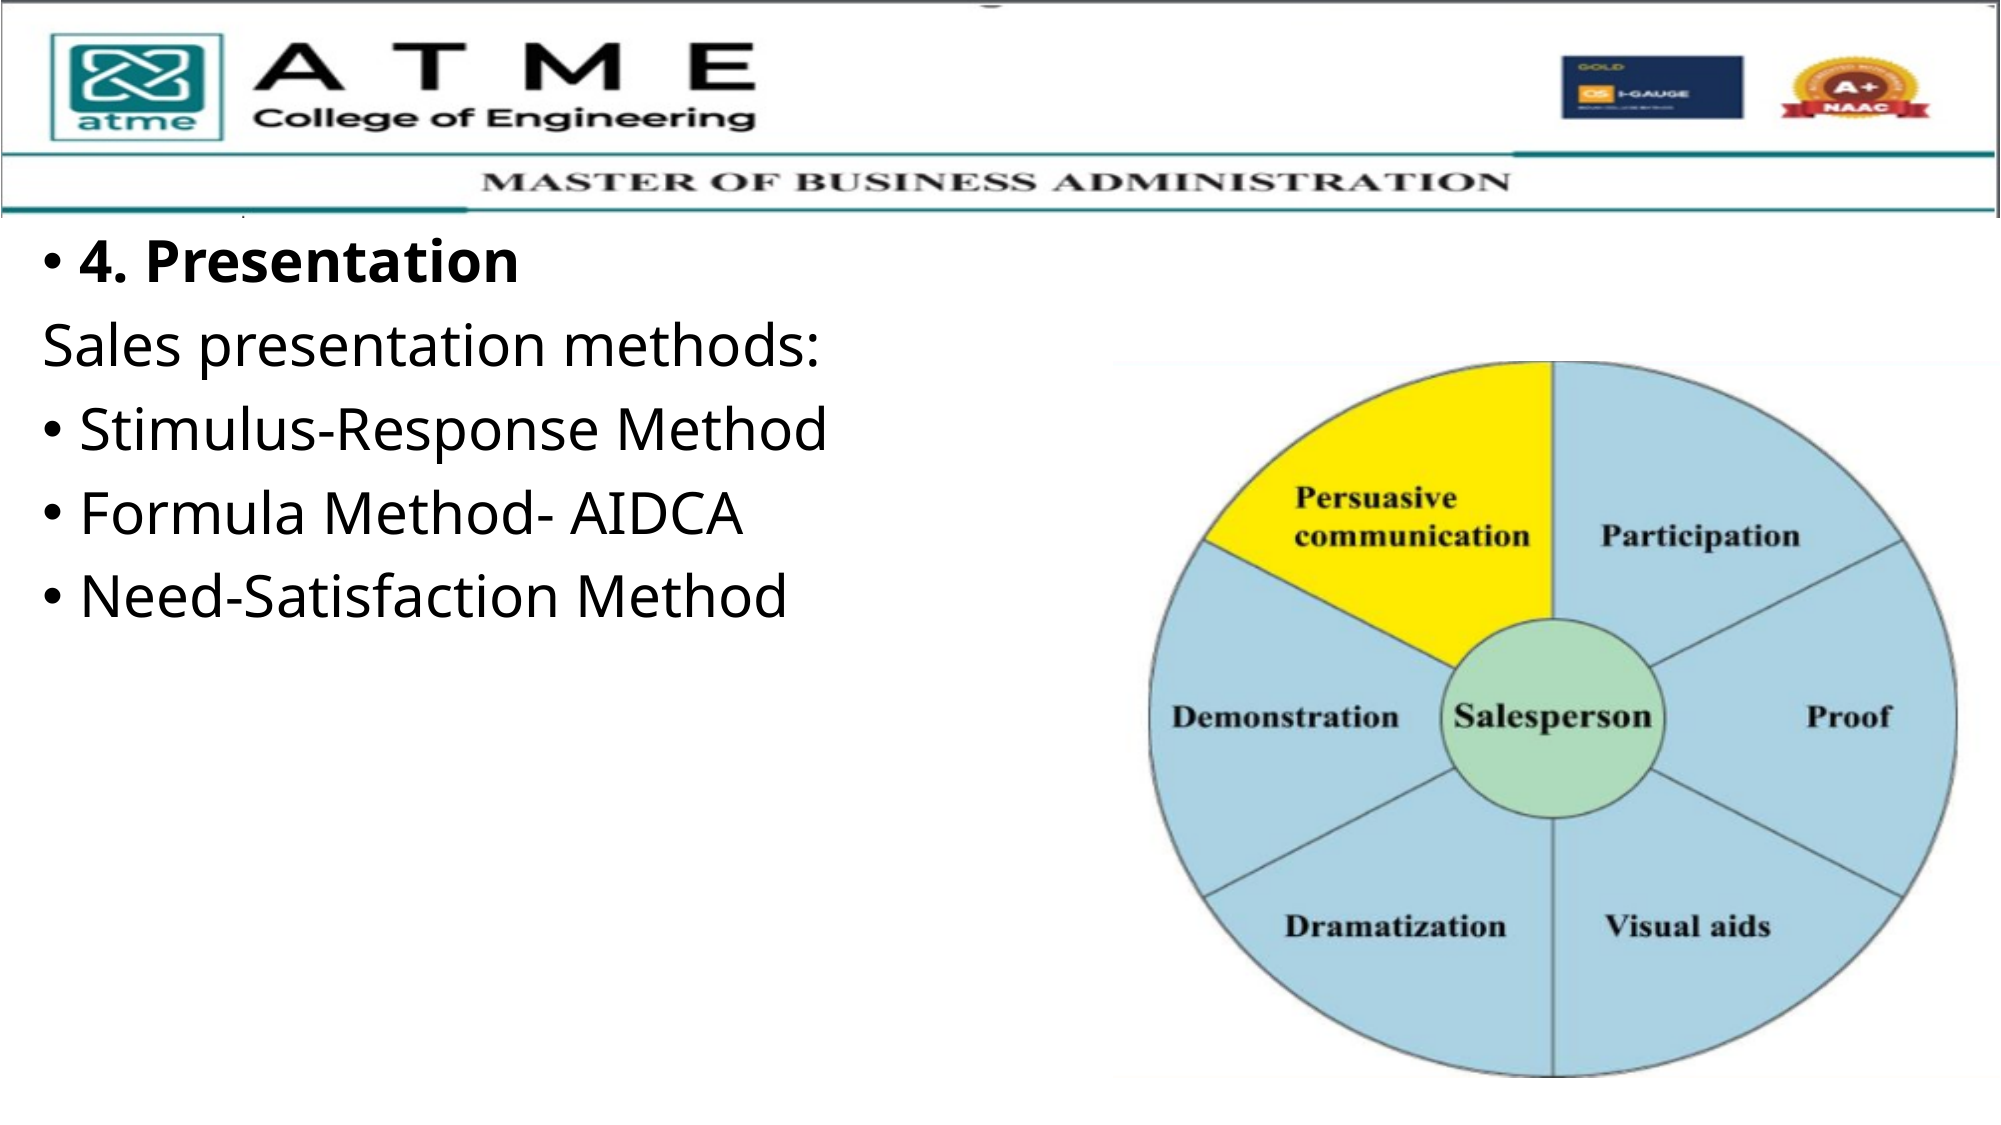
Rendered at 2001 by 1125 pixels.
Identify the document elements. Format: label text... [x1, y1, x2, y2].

picture [1, 0, 2000, 218]
list 4. Presentation Sales presentation methods: Stimulus-Response Method Formula Method- AIDCA Need-Satisfaction Method [27, 224, 1975, 1103]
picture [1113, 361, 2000, 1078]
